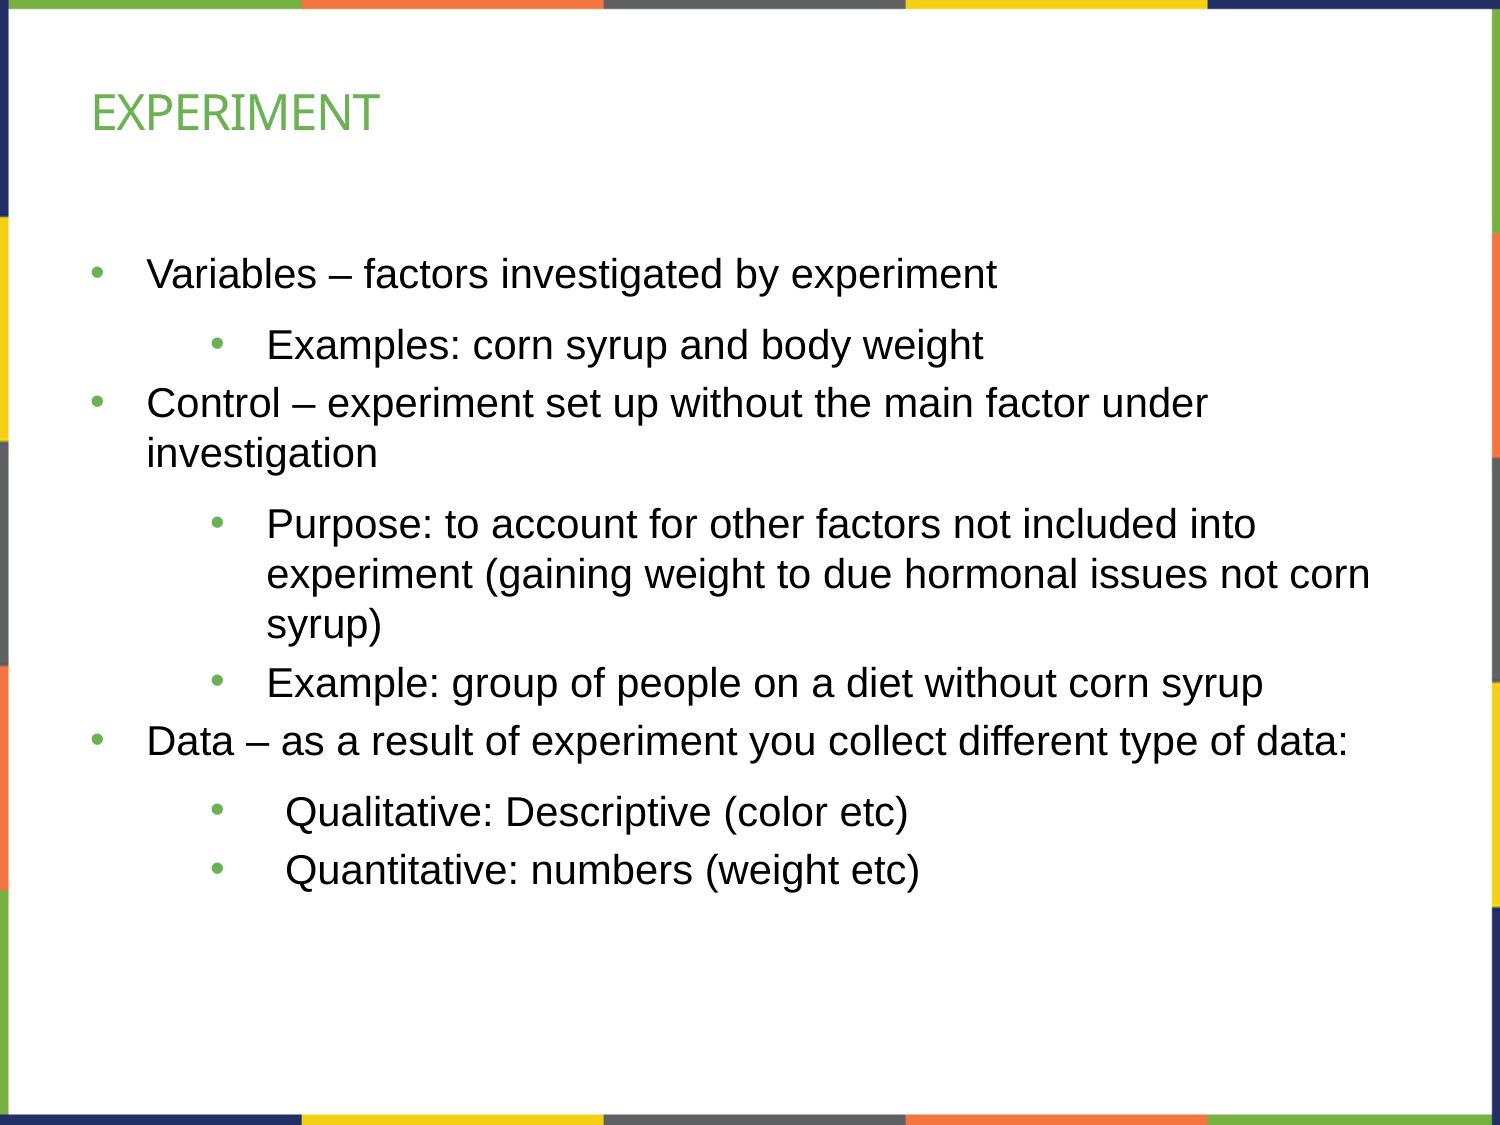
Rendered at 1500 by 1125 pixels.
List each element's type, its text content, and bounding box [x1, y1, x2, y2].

picture [0, 0, 1500, 1125]
title Experiment [75, 39, 1398, 148]
list Variables – factors investigated by experiment Examples: corn syrup and body weight Control – experiment set up without the main factor under investigation Purpose: to account for other factors not included into experiment (gaining weight to due hormonal issues not corn syrup) Example: group of people on a diet without corn syrup Data – as a result of experiment you collect different type of data: Qualitative: Descriptive (color etc) Quantitative: numbers (weight etc) [75, 239, 1398, 986]
